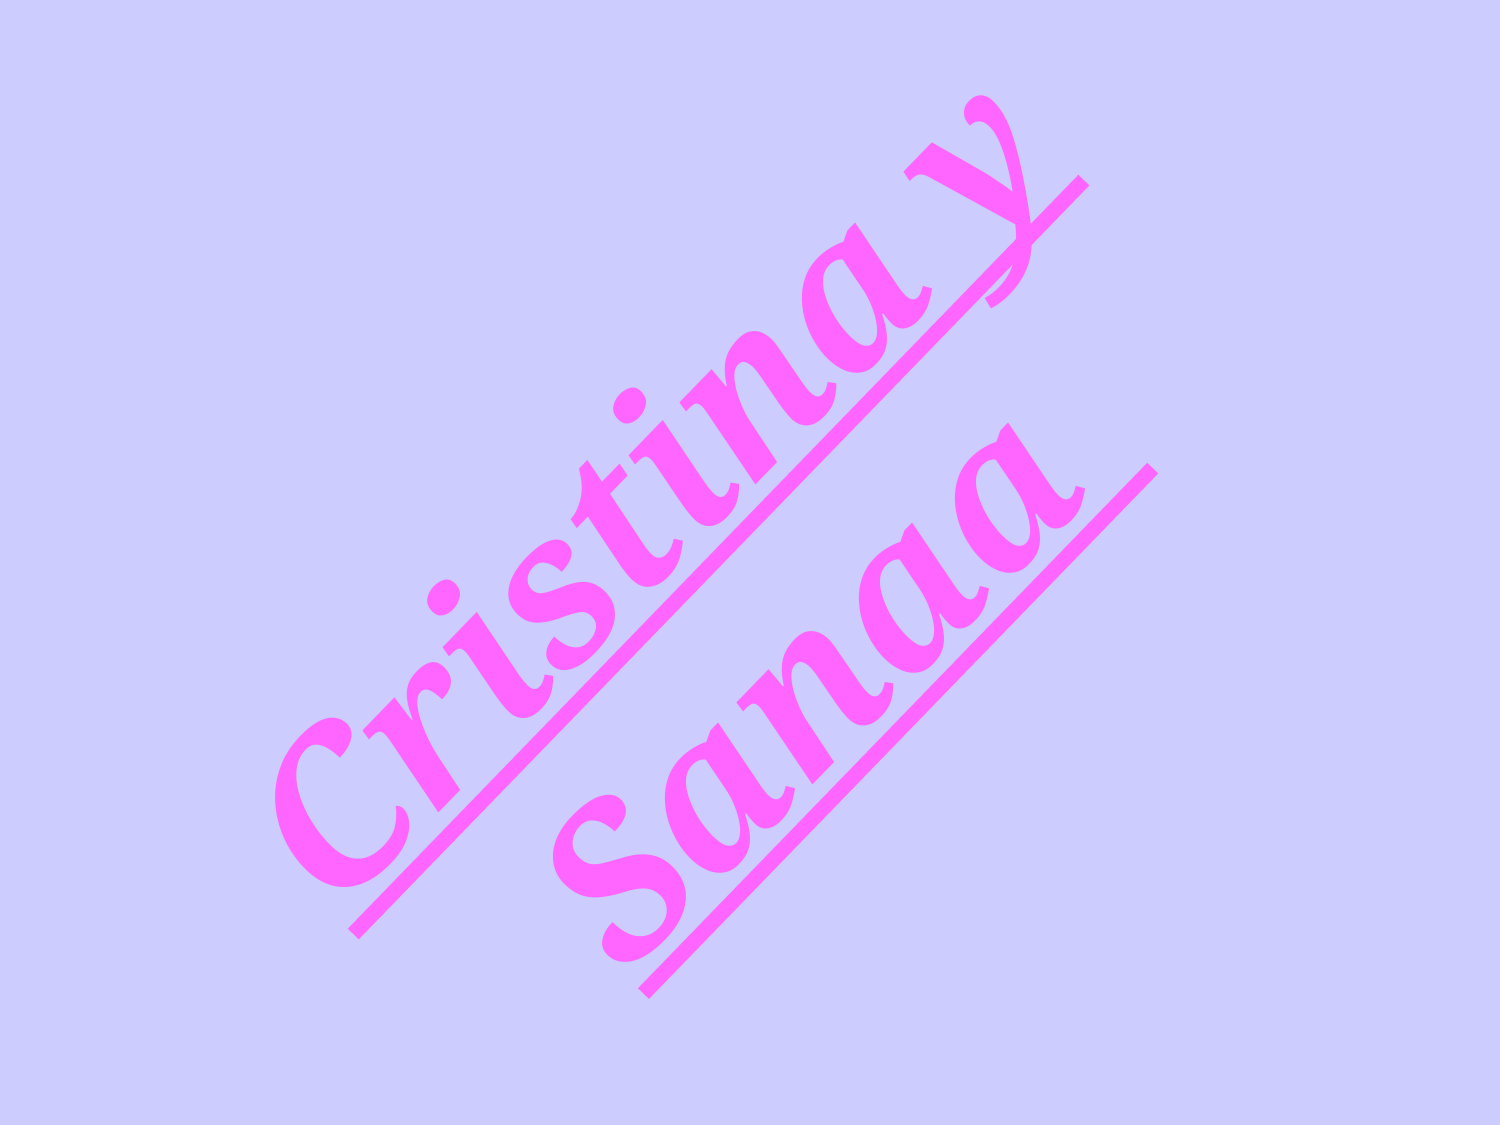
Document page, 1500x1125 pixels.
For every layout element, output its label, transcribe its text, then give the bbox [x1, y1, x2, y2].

title Cristina y Sanaa [194, 19, 1269, 1120]
